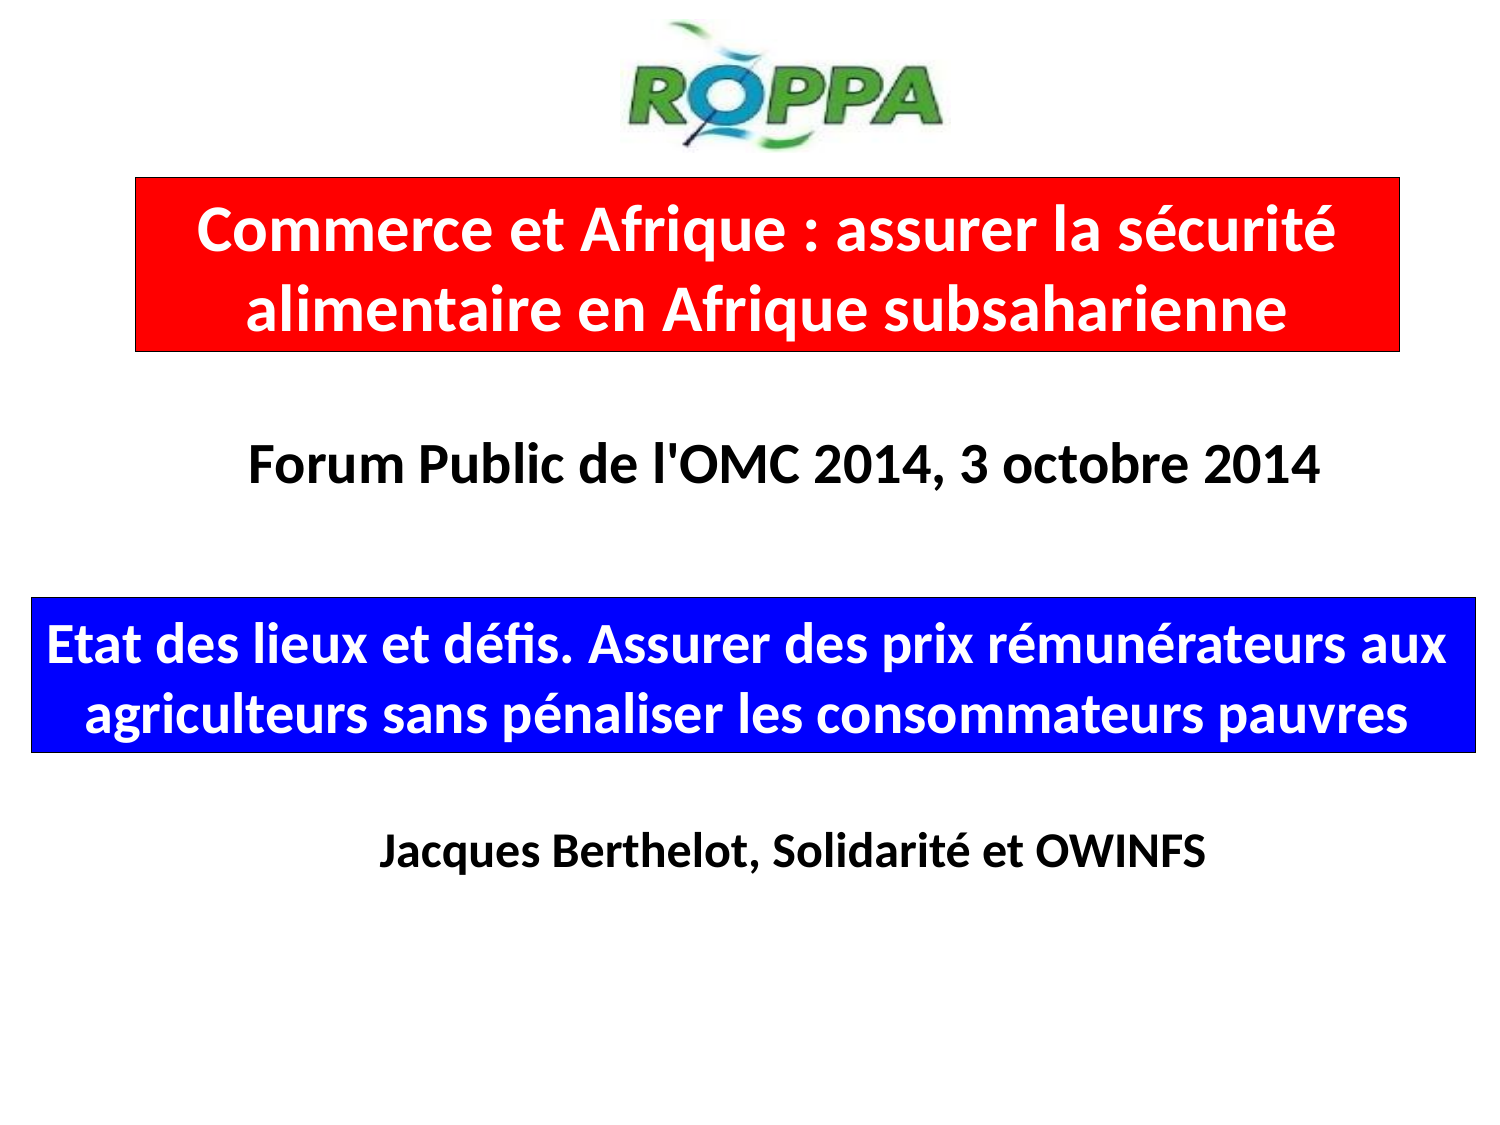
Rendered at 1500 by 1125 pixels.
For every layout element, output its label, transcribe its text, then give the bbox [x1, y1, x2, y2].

picture [619, 18, 952, 154]
text_box Commerce et Afrique : assurer la sécurité alimentaire en Afrique subsaharienne [135, 177, 1400, 352]
text_box Jacques Berthelot, Solidarité et OWINFS [364, 810, 1233, 886]
text_box Etat des lieux et défis. Assurer des prix rémunérateurs aux agriculteurs sans pénaliser les consommateurs pauvres [31, 597, 1476, 753]
text_box Forum Public de l'OMC 2014, 3 octobre 2014 [234, 417, 1337, 503]
